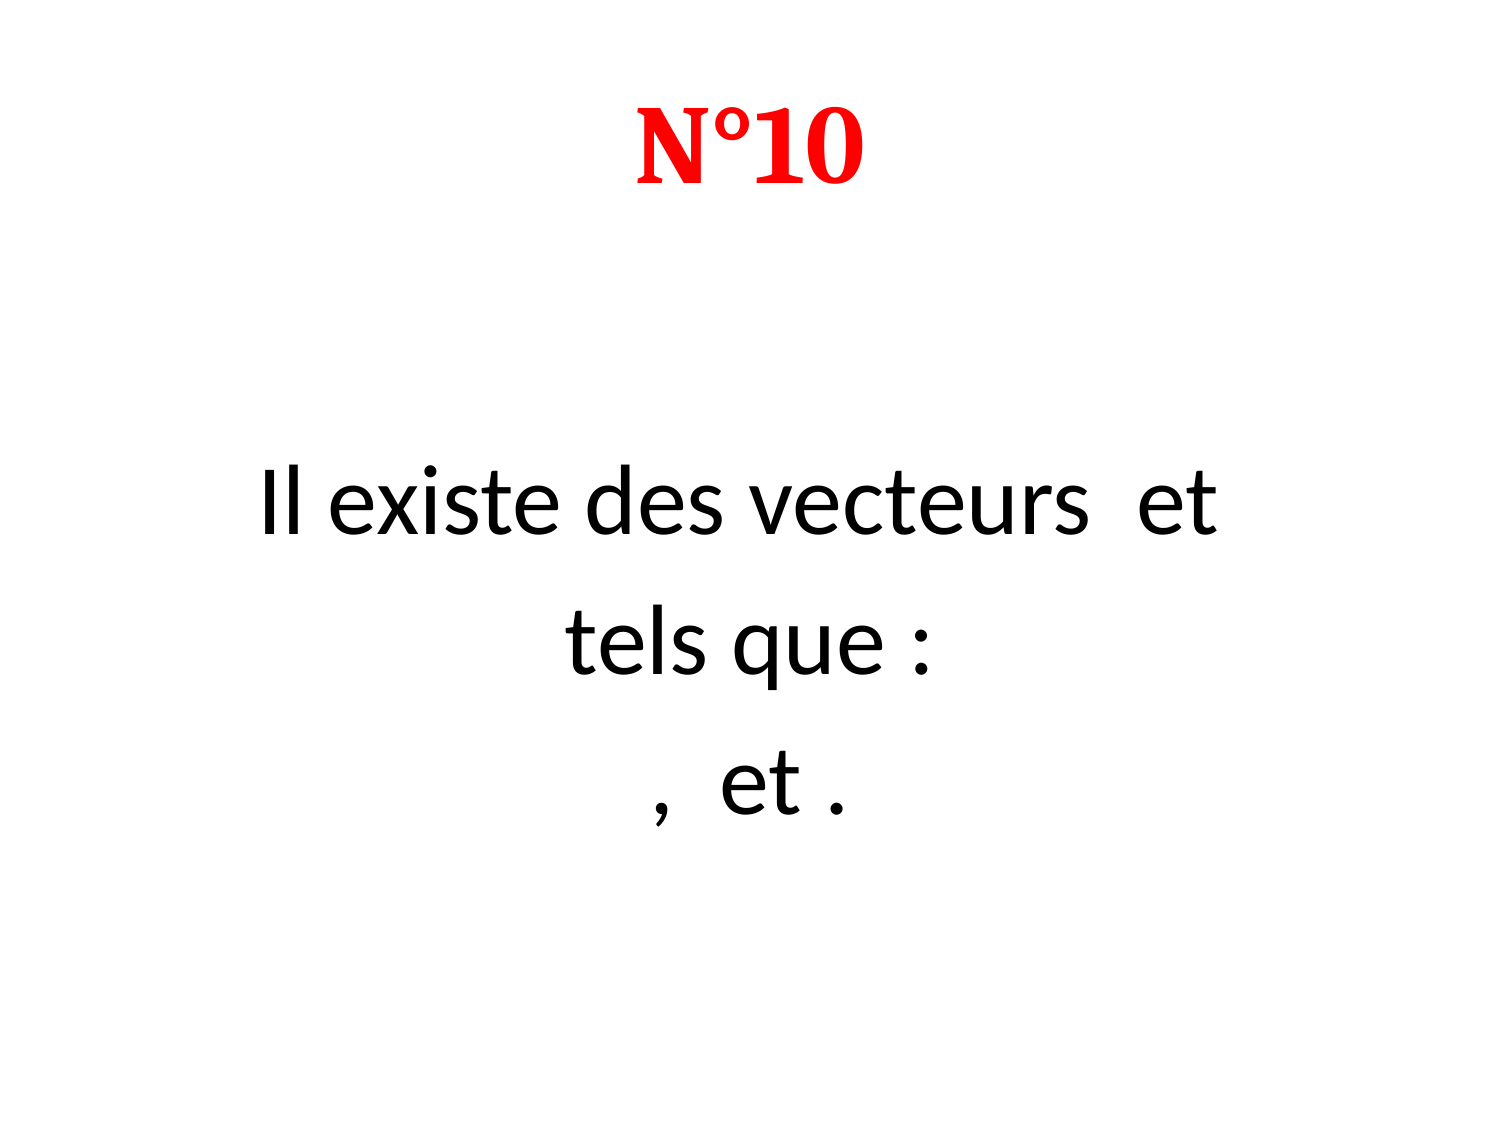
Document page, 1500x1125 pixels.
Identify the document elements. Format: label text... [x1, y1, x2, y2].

text_box [0, 262, 1500, 1125]
text_box N°10 [0, 63, 1500, 214]
